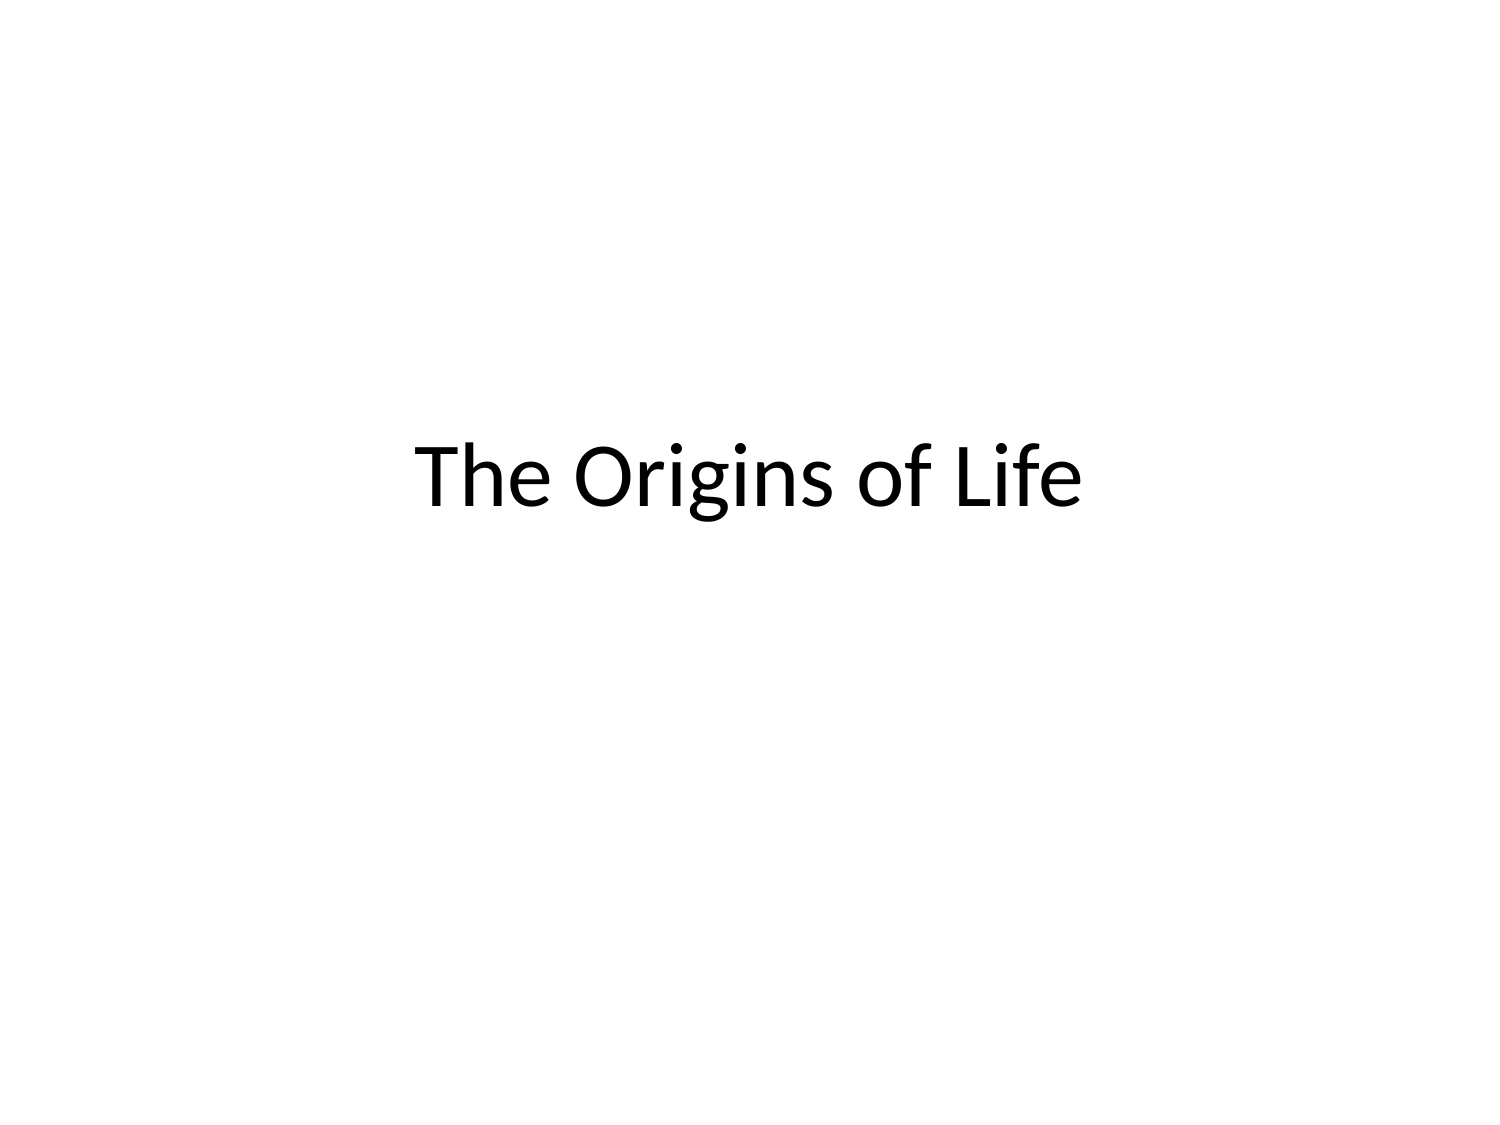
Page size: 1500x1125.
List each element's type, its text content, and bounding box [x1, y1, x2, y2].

title The Origins of Life [112, 349, 1388, 591]
